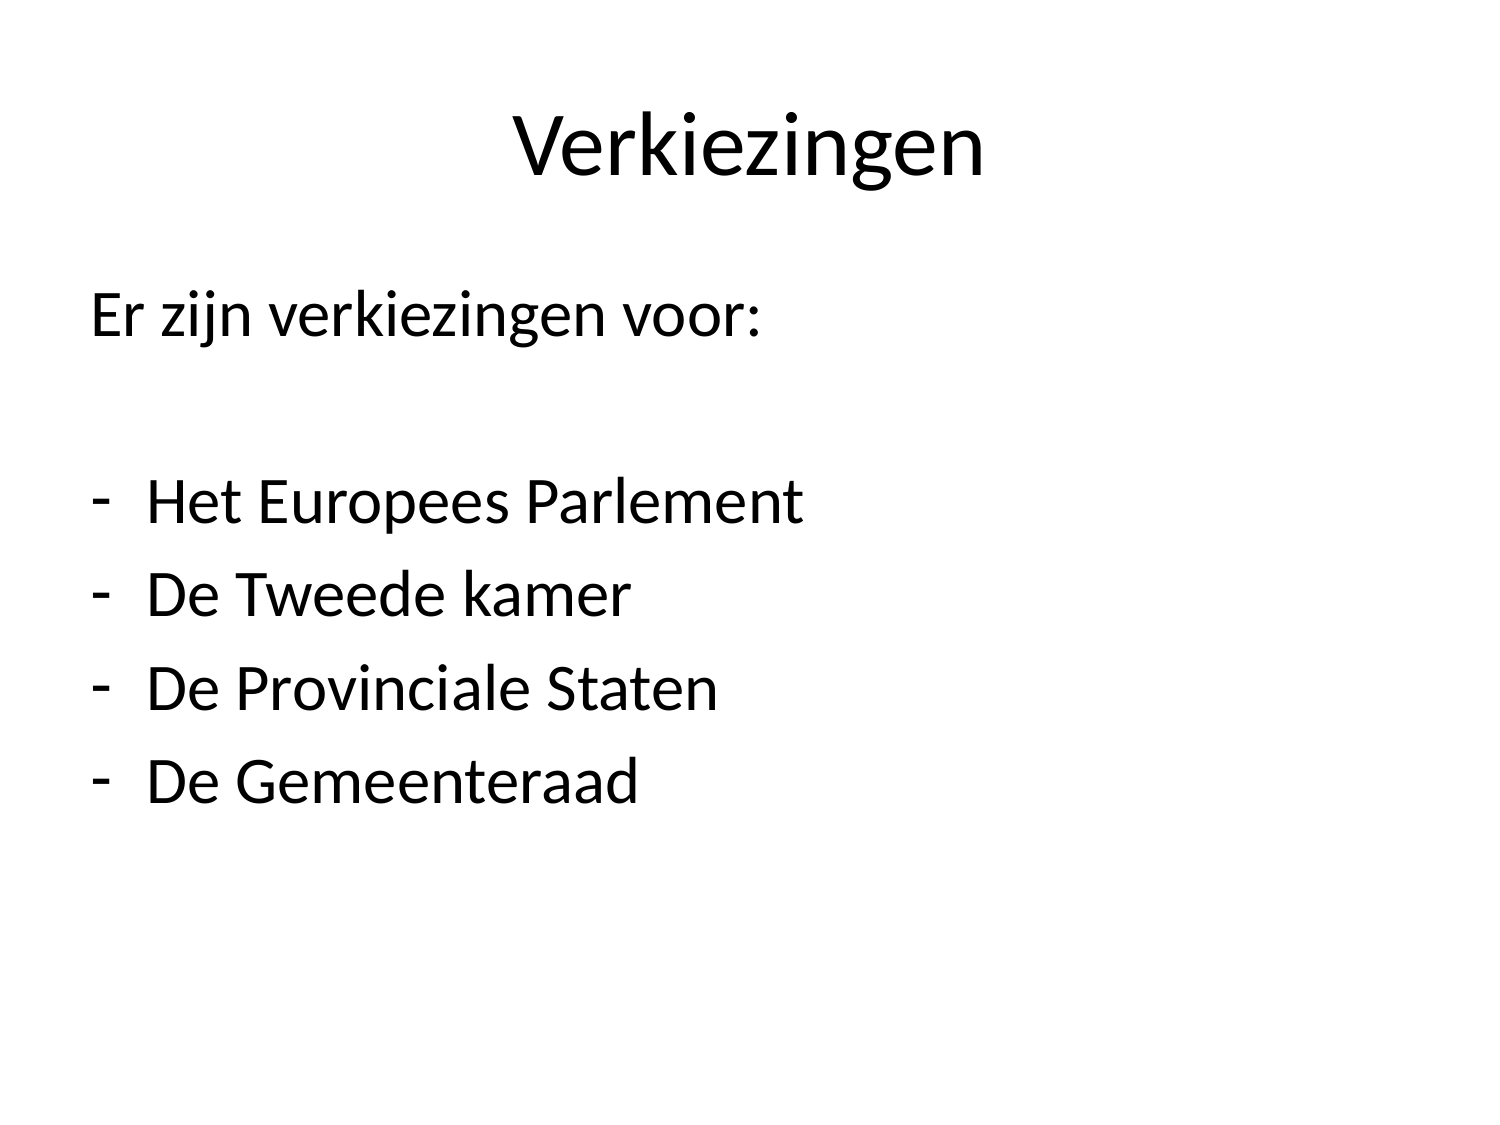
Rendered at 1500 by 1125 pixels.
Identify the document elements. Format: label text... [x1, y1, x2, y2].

title Verkiezingen [75, 45, 1425, 233]
list Er zijn verkiezingen voor: Het Europees Parlement De Tweede kamer De Provinciale Staten De Gemeenteraad [75, 262, 1425, 1005]
